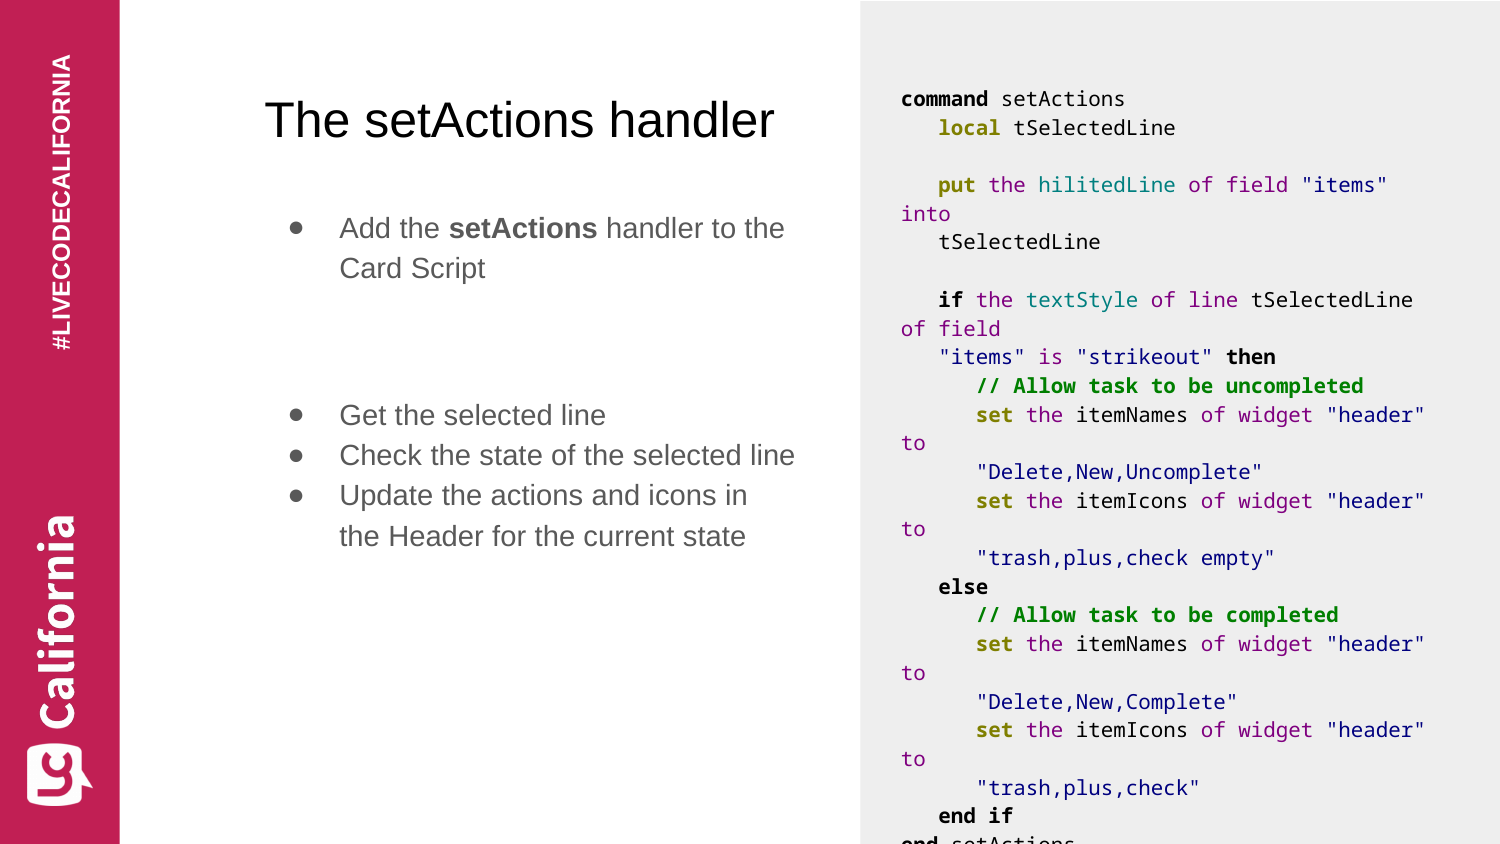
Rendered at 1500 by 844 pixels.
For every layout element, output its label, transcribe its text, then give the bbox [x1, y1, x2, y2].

list command setActions local tSelectedLine put the hilitedLine of field "items" into tSelectedLine if the textStyle of line tSelectedLine of field "items" is "strikeout" then // Allow task to be uncompleted set the itemNames of widget "header" to "Delete,New,Uncomplete" set the itemIcons of widget "header" to "trash,plus,check empty" else // Allow task to be completed set the itemNames of widget "header" to "Delete,New,Complete" set the itemIcons of widget "header" to "trash,plus,check" end if end setActions [885, 189, 1449, 750]
list Add the setActions handler to the Card Script Get the selected line Check the state of the selected line Update the actions and icons in the Header for the current state [249, 189, 813, 750]
title The setActions handler [249, 72, 1417, 167]
picture [0, 0, 120, 844]
text_box [860, 1, 1500, 844]
